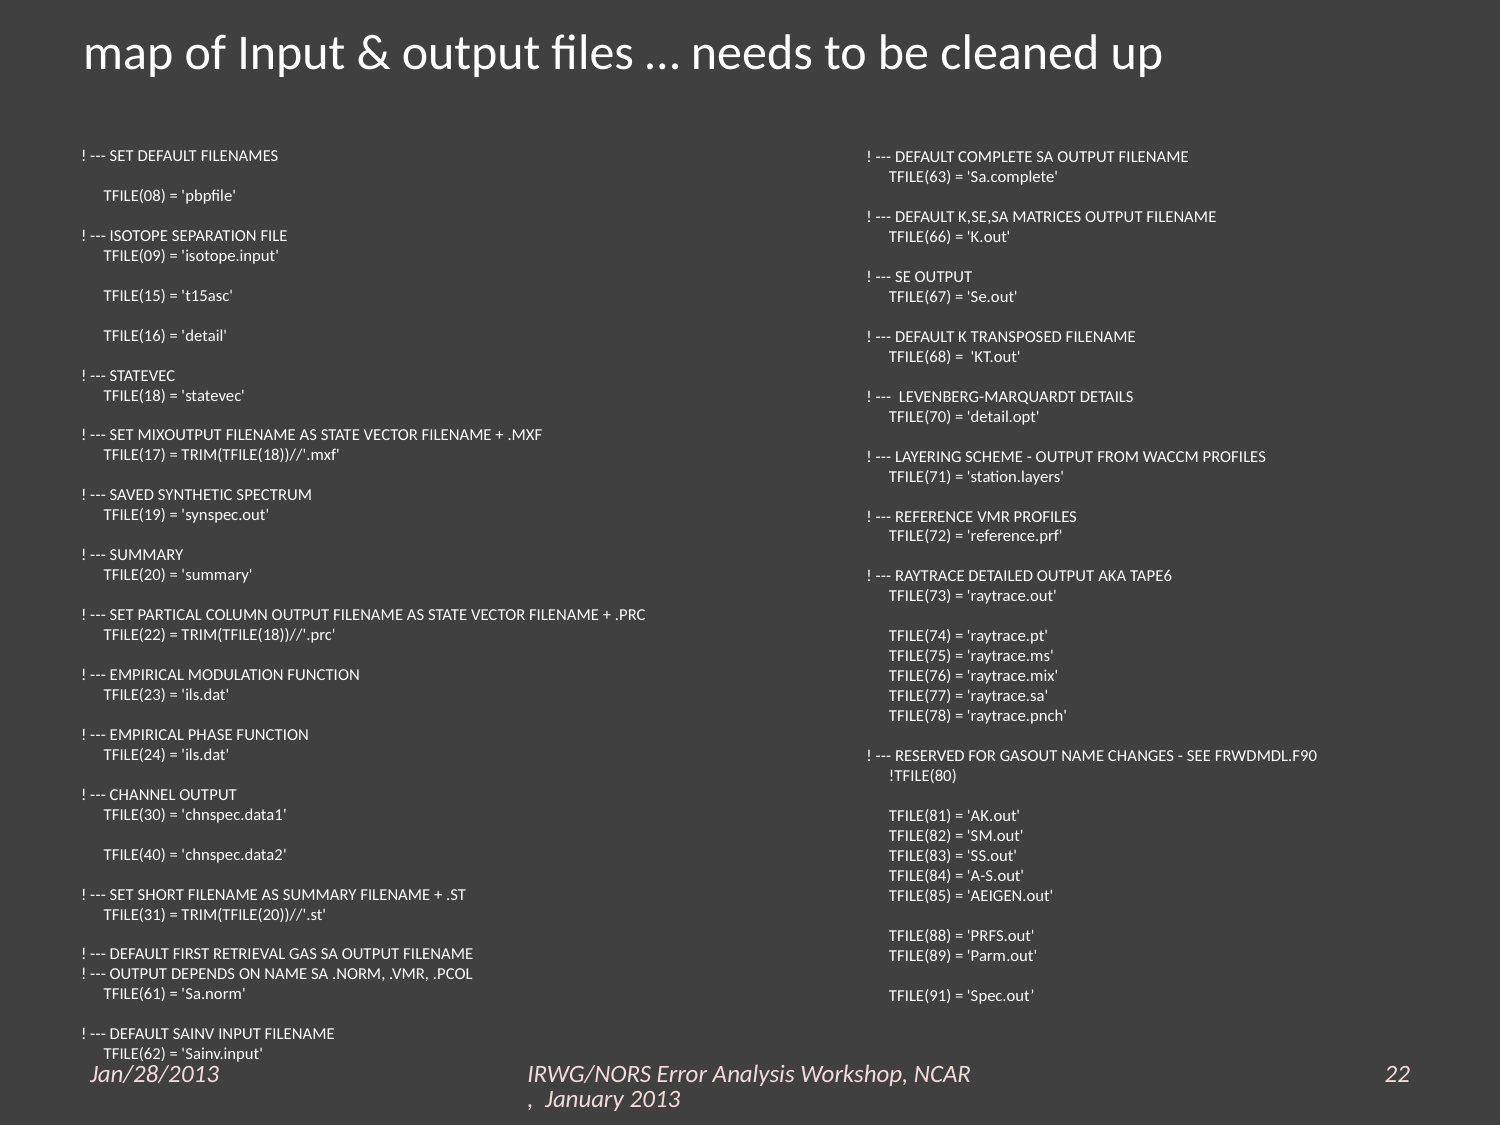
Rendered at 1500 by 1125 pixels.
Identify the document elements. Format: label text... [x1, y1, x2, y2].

slide_number 22 [1074, 1042, 1425, 1103]
text_box ! --- DEFAULT COMPLETE SA OUTPUT FILENAME TFILE(63) = 'Sa.complete' ! --- DEFAULT K,SE,SA MATRICES OUTPUT FILENAME TFILE(66) = 'K.out' ! --- SE OUTPUT TFILE(67) = 'Se.out' ! --- DEFAULT K TRANSPOSED FILENAME TFILE(68) = 'KT.out' ! --- LEVENBERG-MARQUARDT DETAILS TFILE(70) = 'detail.opt' ! --- LAYERING SCHEME - OUTPUT FROM WACCM PROFILES TFILE(71) = 'station.layers' ! --- REFERENCE VMR PROFILES TFILE(72) = 'reference.prf' ! --- RAYTRACE DETAILED OUTPUT AKA TAPE6 TFILE(73) = 'raytrace.out' TFILE(74) = 'raytrace.pt' TFILE(75) = 'raytrace.ms' TFILE(76) = 'raytrace.mix' TFILE(77) = 'raytrace.sa' TFILE(78) = 'raytrace.pnch' ! --- RESERVED FOR GASOUT NAME CHANGES - SEE FRWDMDL.F90 !TFILE(80) TFILE(81) = 'AK.out' TFILE(82) = 'SM.out' TFILE(83) = 'SS.out' TFILE(84) = 'A-S.out' TFILE(85) = 'AEIGEN.out' TFILE(88) = 'PRFS.out' TFILE(89) = 'Parm.out' TFILE(91) = 'Spec.out’ [851, 118, 1333, 1032]
slide_number Jan/28/2013 [75, 1042, 425, 1103]
text_box map of Input & output files … needs to be cleaned up [68, 12, 1179, 88]
text_box ! --- SET DEFAULT FILENAMES TFILE(08) = 'pbpfile' ! --- ISOTOPE SEPARATION FILE TFILE(09) = 'isotope.input' TFILE(15) = 't15asc' TFILE(16) = 'detail' ! --- STATEVEC TFILE(18) = 'statevec' ! --- SET MIXOUTPUT FILENAME AS STATE VECTOR FILENAME + .MXF TFILE(17) = TRIM(TFILE(18))//'.mxf' ! --- SAVED SYNTHETIC SPECTRUM TFILE(19) = 'synspec.out' ! --- SUMMARY TFILE(20) = 'summary' ! --- SET PARTICAL COLUMN OUTPUT FILENAME AS STATE VECTOR FILENAME + .PRC TFILE(22) = TRIM(TFILE(18))//'.prc' ! --- EMPIRICAL MODULATION FUNCTION TFILE(23) = 'ils.dat' ! --- EMPIRICAL PHASE FUNCTION TFILE(24) = 'ils.dat' ! --- CHANNEL OUTPUT TFILE(30) = 'chnspec.data1' TFILE(40) = 'chnspec.data2' ! --- SET SHORT FILENAME AS SUMMARY FILENAME + .ST TFILE(31) = TRIM(TFILE(20))//'.st' ! --- DEFAULT FIRST RETRIEVAL GAS SA OUTPUT FILENAME ! --- OUTPUT DEPENDS ON NAME SA .NORM, .VMR, .PCOL TFILE(61) = 'Sa.norm' ! --- DEFAULT SAINV INPUT FILENAME TFILE(62) = 'Sainv.input' [66, 137, 662, 1071]
footer IRWG/NORS Error Analysis Workshop, NCAR, January 2013 [512, 1042, 988, 1103]
